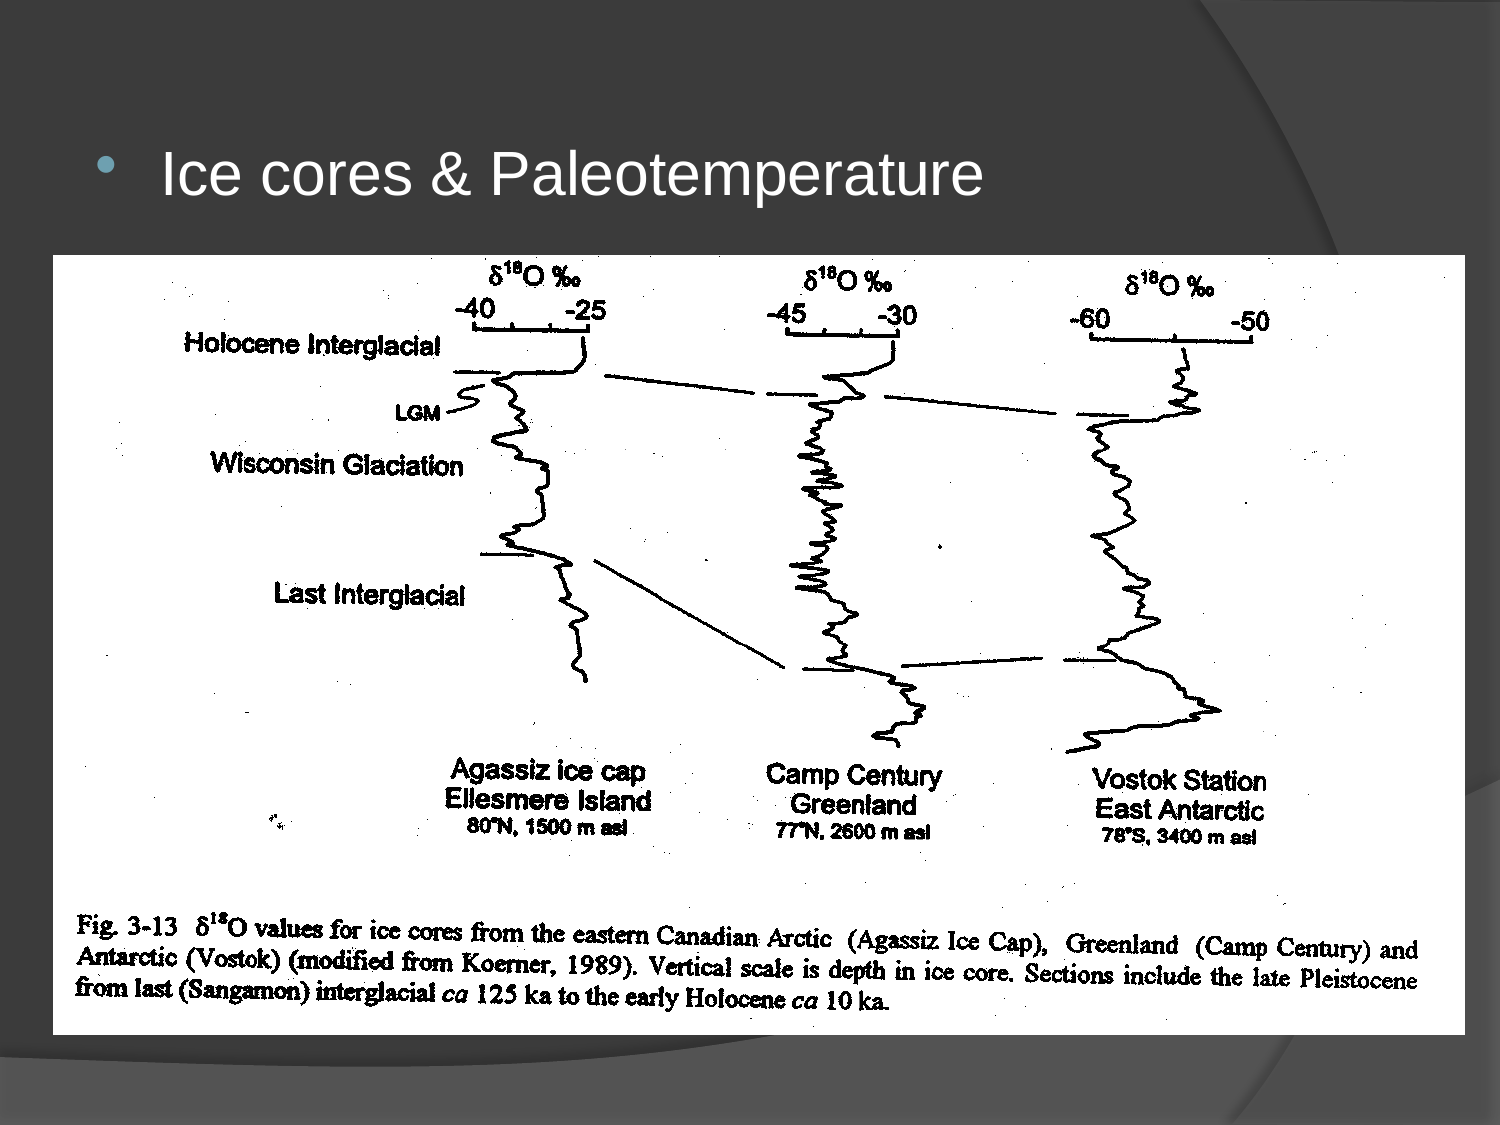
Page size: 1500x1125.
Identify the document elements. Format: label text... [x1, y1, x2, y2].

list Ice cores & Paleotemperature [76, 125, 1302, 247]
picture [52, 255, 1465, 1036]
